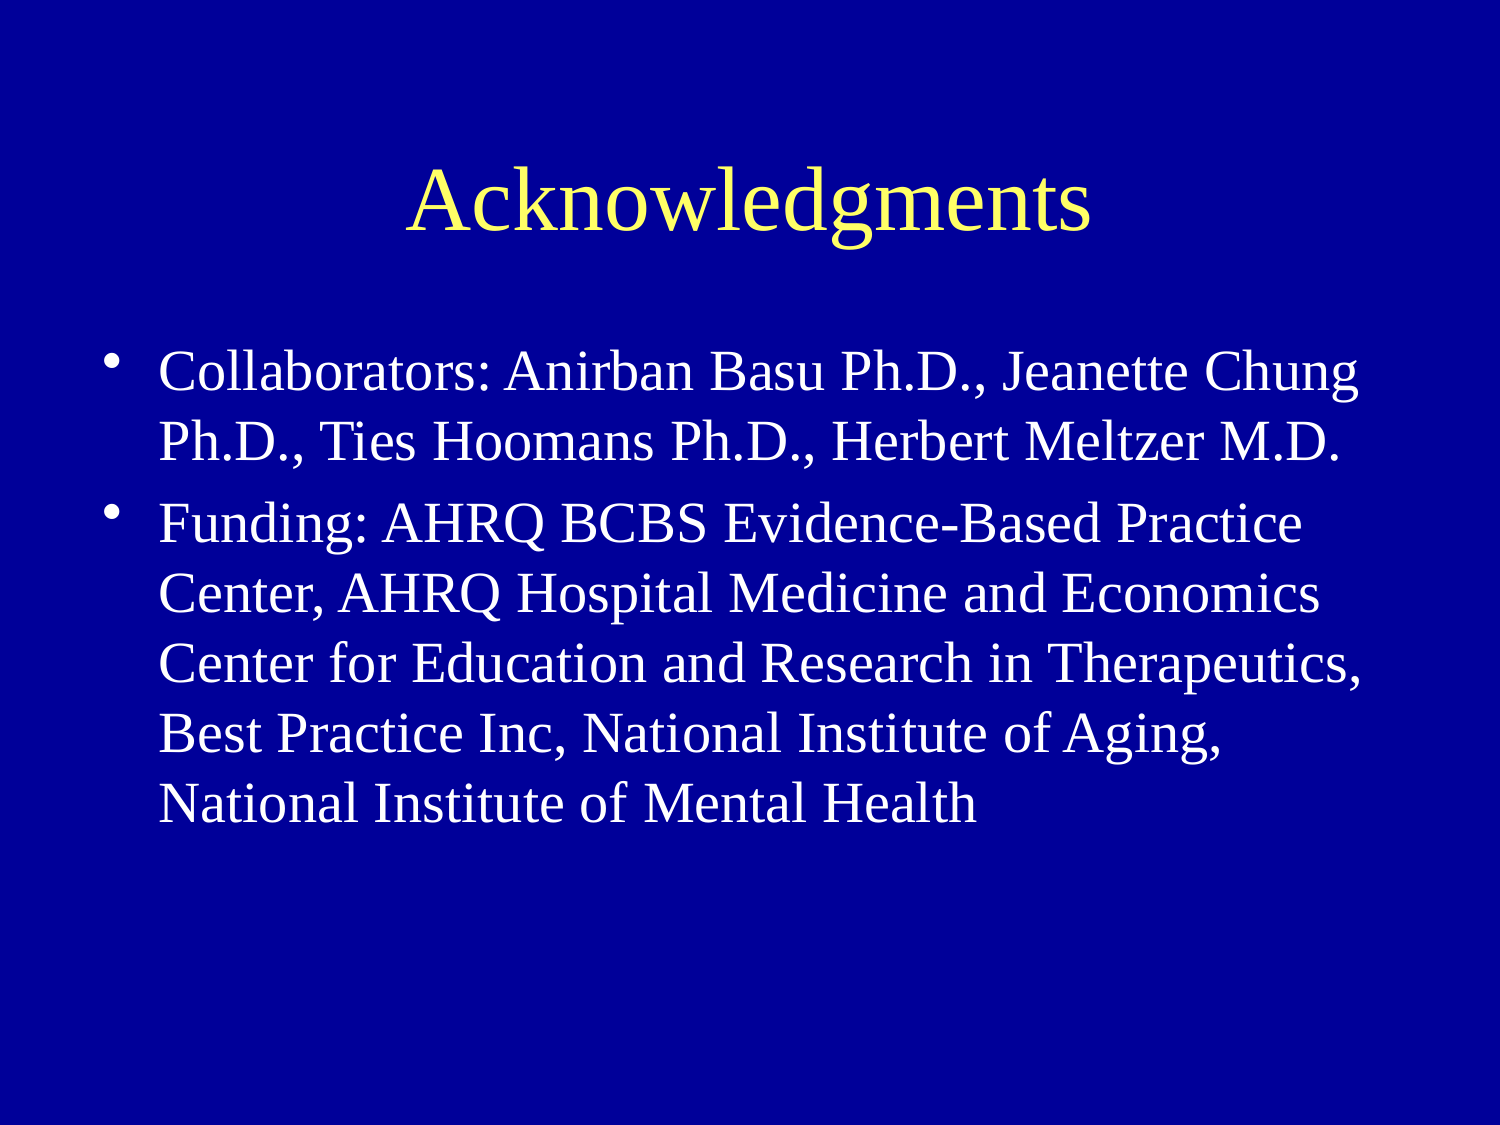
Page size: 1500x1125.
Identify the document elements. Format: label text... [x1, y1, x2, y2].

list Collaborators: Anirban Basu Ph.D., Jeanette Chung Ph.D., Ties Hoomans Ph.D., Herbert Meltzer M.D. Funding: AHRQ BCBS Evidence-Based Practice Center, AHRQ Hospital Medicine and Economics Center for Education and Research in Therapeutics, Best Practice Inc, National Institute of Aging, National Institute of Mental Health [87, 324, 1413, 1001]
title Acknowledgments [112, 99, 1388, 288]
